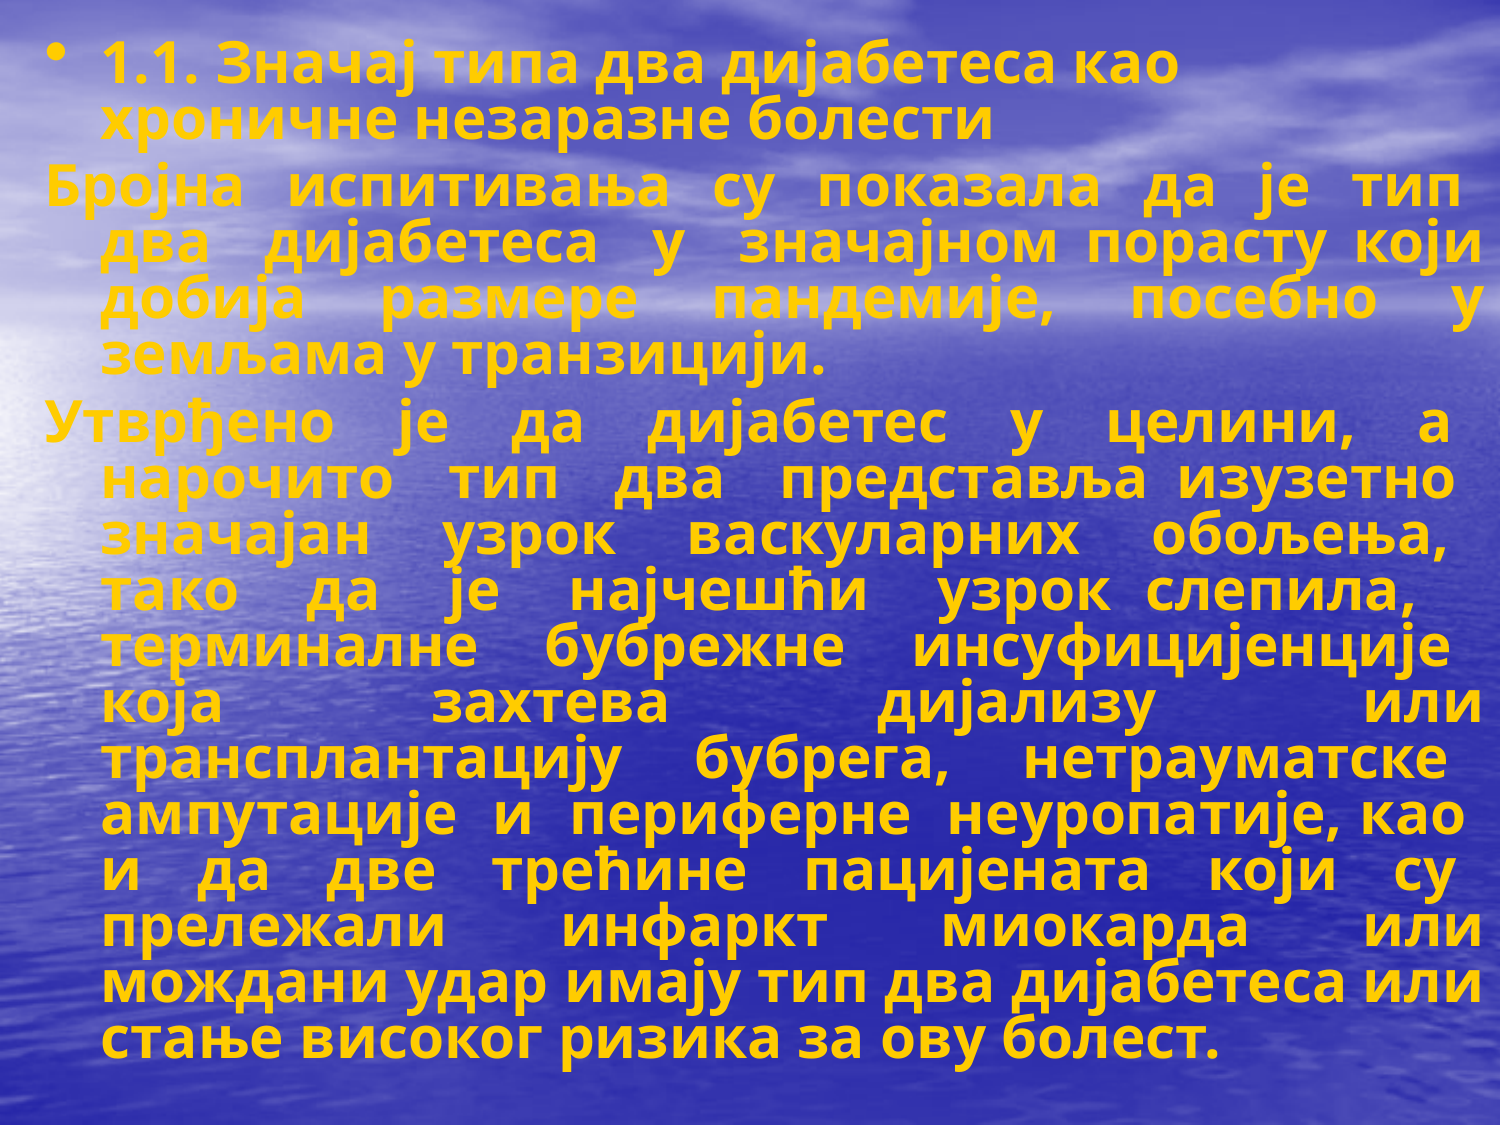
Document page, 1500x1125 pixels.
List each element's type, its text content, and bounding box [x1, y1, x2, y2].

list 1.1. Значај типа два дијабетеса као хроничне незаразне болести Бројна испитивања су показала да је тип два дијабетеса у значајном порасту који добија размере пандемије, посебно у земљама у транзицији. Утврђено је да дијабетес у целини, а нарочито тип два представља изузетно значајан узрок васкуларних обољења, тако да је најчешћи узрок слепила, терминалне бубрежне инсуфицијенције која захтева дијализу или трансплантацију бубрега, нетрауматске ампутације и периферне неуропатије, као и да две трећине пацијената који су прележали инфаркт миокарда или мождани удар имају тип два дијабетеса или стање високог ризика за ову болест. [29, 30, 1500, 1125]
